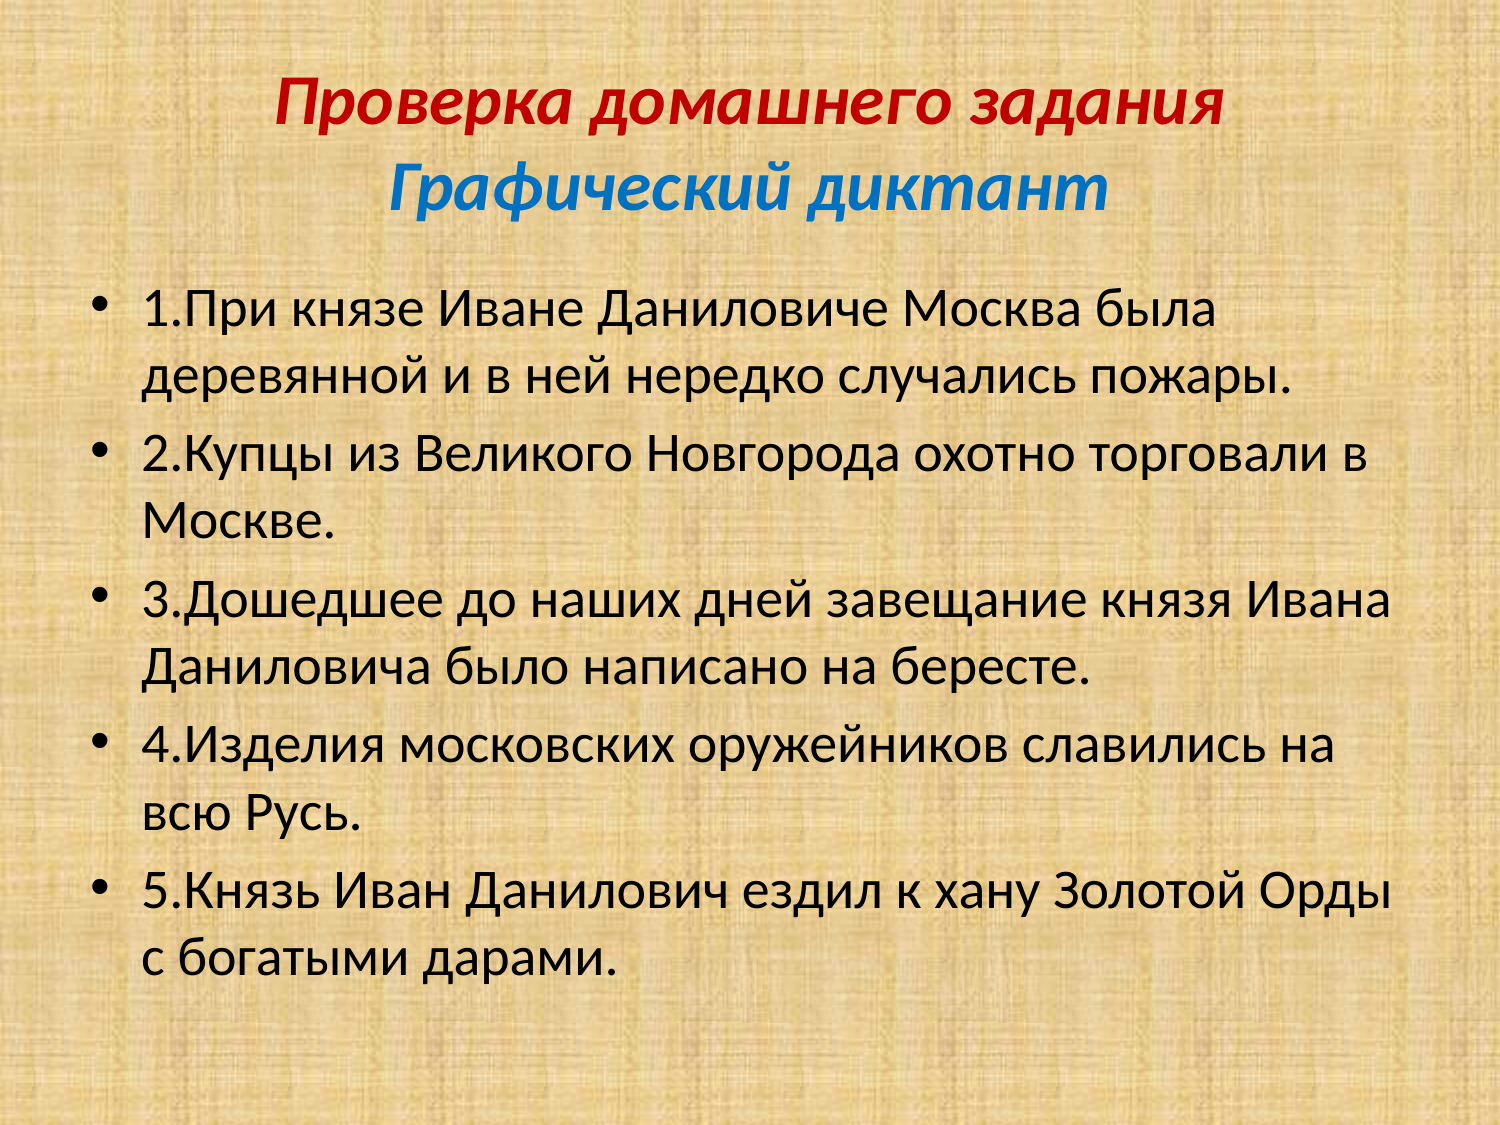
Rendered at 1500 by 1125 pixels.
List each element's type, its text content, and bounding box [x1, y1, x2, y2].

picture [0, 0, 1500, 1125]
title Проверка домашнего задания Графический диктант [75, 45, 1425, 233]
list 1.При князе Иване Даниловиче Москва была деревянной и в ней нередко случались пожары. 2.Купцы из Великого Новгорода охотно торговали в Москве. 3.Дошедшее до наших дней завещание князя Ивана Даниловича было написано на бересте. 4.Изделия московских оружейников славились на всю Русь. 5.Князь Иван Данилович ездил к хану Золотой Орды с богатыми дарами. [75, 262, 1425, 1005]
